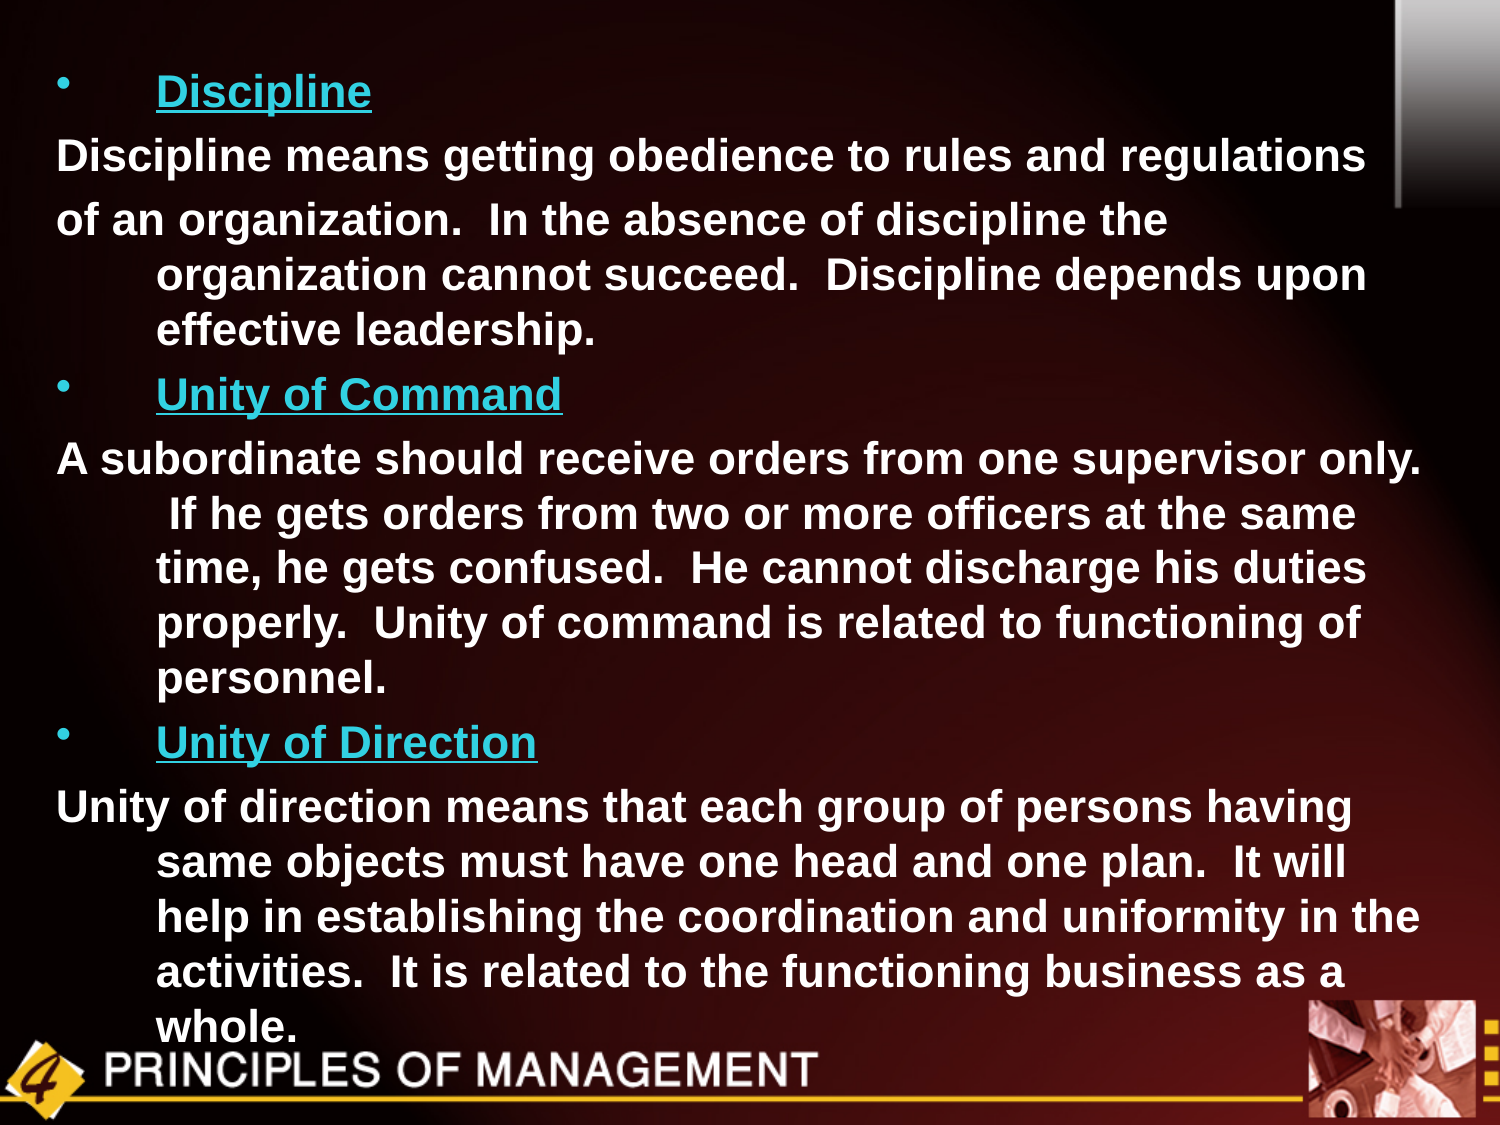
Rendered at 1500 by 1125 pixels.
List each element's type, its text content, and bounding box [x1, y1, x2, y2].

picture [0, 0, 1500, 1125]
text_box Discipline Discipline means getting obedience to rules and regulations of an organization. In the absence of discipline the organization cannot succeed. Discipline depends upon effective leadership. Unity of Command A subordinate should receive orders from one supervisor only. If he gets orders from two or more officers at the same time, he gets confused. He cannot discharge his duties properly. Unity of command is related to functioning of personnel. Unity of Direction Unity of direction means that each group of persons having same objects must have one head and one plan. It will help in establishing the coordination and uniformity in the activities. It is related to the functioning business as a whole. [41, 54, 1447, 1059]
